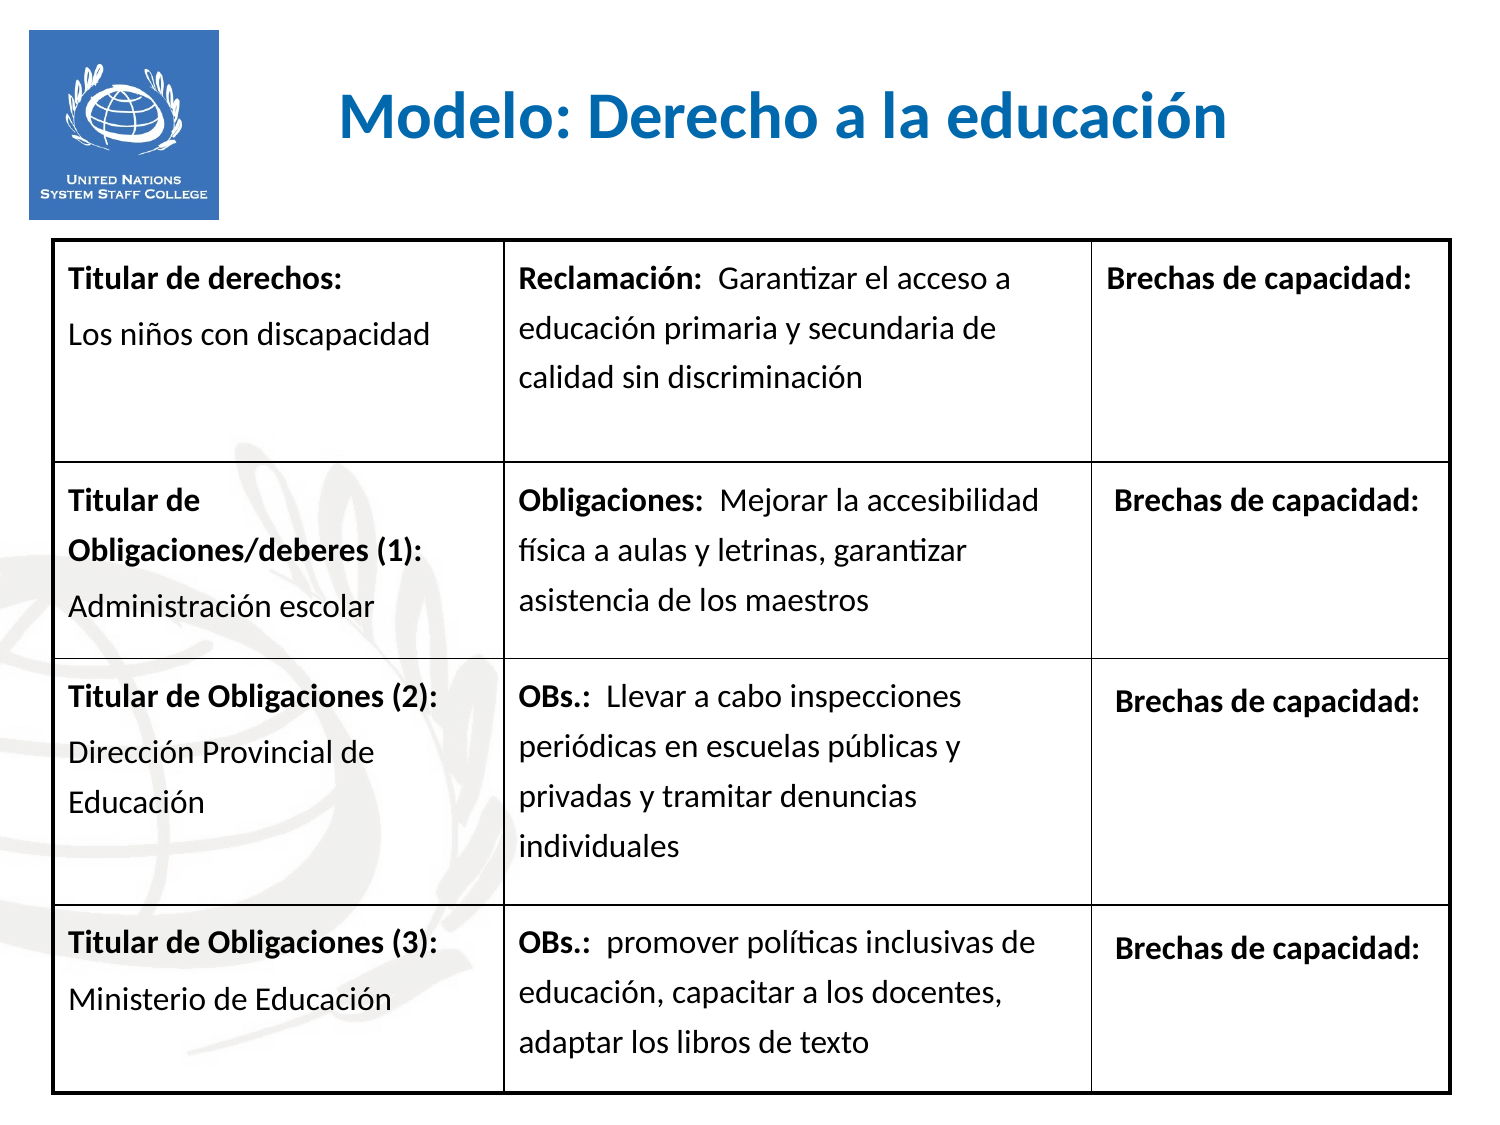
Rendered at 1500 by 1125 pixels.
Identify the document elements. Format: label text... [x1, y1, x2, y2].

table_cell Titular de Obligaciones (3): Ministerio de Educación [55, 906, 503, 1091]
table_cell Titular de Obligaciones/deberes (1): Administración escolar [55, 463, 503, 658]
table_cell Titular de Obligaciones (2): Dirección Provincial de Educación [55, 659, 503, 904]
picture [29, 30, 219, 220]
table_cell OBs.: Llevar a cabo inspecciones periódicas en escuelas públicas y privadas y tramitar denuncias individuales [505, 659, 1091, 904]
table_cell Brechas de capacidad: [1092, 906, 1448, 1091]
table_cell Brechas de capacidad: [1092, 659, 1448, 904]
table_cell OBs.: promover políticas inclusivas de educación, capacitar a los docentes, adaptar los libros de texto [505, 906, 1091, 1091]
table_header Titular de derechos: Los niños con discapacidad [55, 242, 503, 461]
table_cell Brechas de capacidad: [1092, 463, 1448, 658]
table_header Reclamación: Garantizar el acceso a educación primaria y secundaria de calidad sin discriminación [505, 242, 1091, 461]
title Modelo: Derecho a la educación [66, 42, 1500, 181]
table_header Brechas de capacidad: [1092, 242, 1448, 461]
table_cell Obligaciones: Mejorar la accesibilidad física a aulas y letrinas, garantizar asistencia de los maestros [505, 463, 1091, 658]
